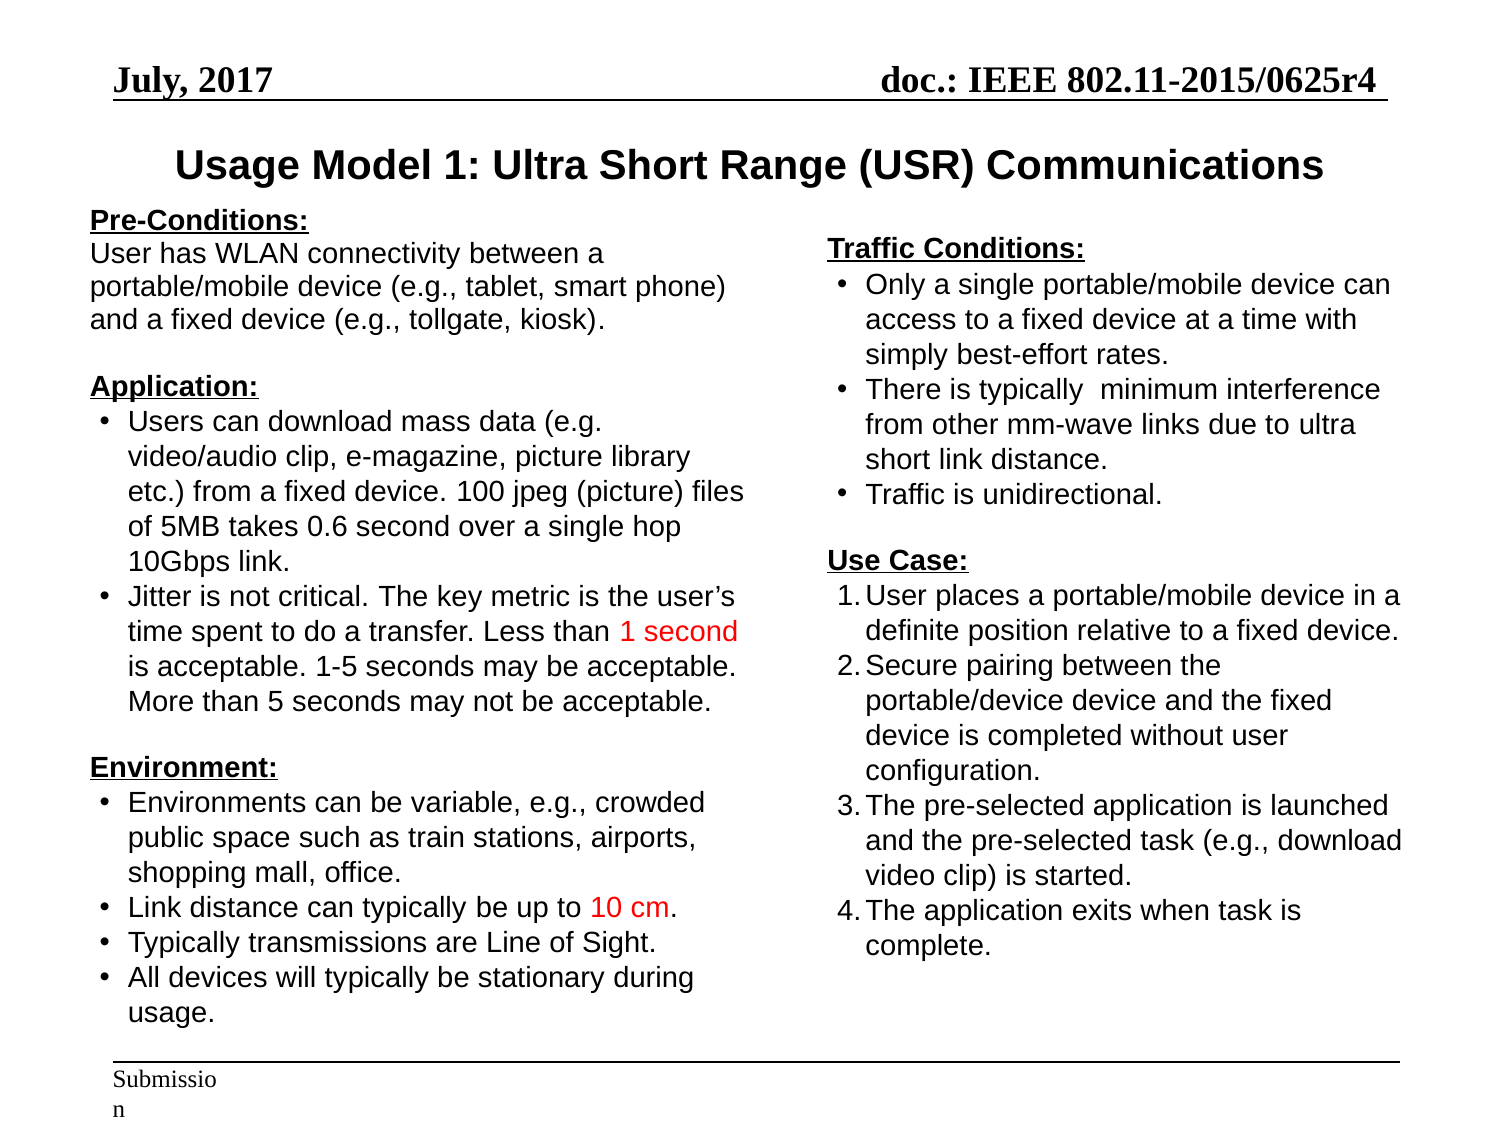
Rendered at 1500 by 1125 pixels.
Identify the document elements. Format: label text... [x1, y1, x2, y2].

text_box Traffic Conditions: Only a single portable/mobile device can access to a fixed device at a time with simply best-effort rates. There is typically minimum interference from other mm-wave links due to ultra short link distance. Traffic is unidirectional. Use Case: User places a portable/mobile device in a definite position relative to a fixed device. Secure pairing between the portable/device device and the fixed device is completed without user configuration. The pre-selected application is launched and the pre-selected task (e.g., download video clip) is started. The application exits when task is complete. [812, 224, 1428, 969]
text_box Pre-Conditions: User has WLAN connectivity between a portable/mobile device (e.g., tablet, smart phone) and a fixed device (e.g., tollgate, kiosk). Application: Users can download mass data (e.g. video/audio clip, e-magazine, picture library etc.) from a fixed device. 100 jpeg (picture) files of 5MB takes 0.6 second over a single hop 10Gbps link. Jitter is not critical. The key metric is the user’s time spent to do a transfer. Less than 1 second is acceptable. 1-5 seconds may be acceptable. More than 5 seconds may not be acceptable. Environment: Environments can be variable, e.g., crowded public space such as train stations, airports, shopping mall, office. Link distance can typically be up to 10 cm. Typically transmissions are Line of Sight. All devices will typically be stationary during usage. [74, 196, 763, 1036]
title Usage Model 1: Ultra Short Range (USR) Communications [150, 101, 1350, 225]
